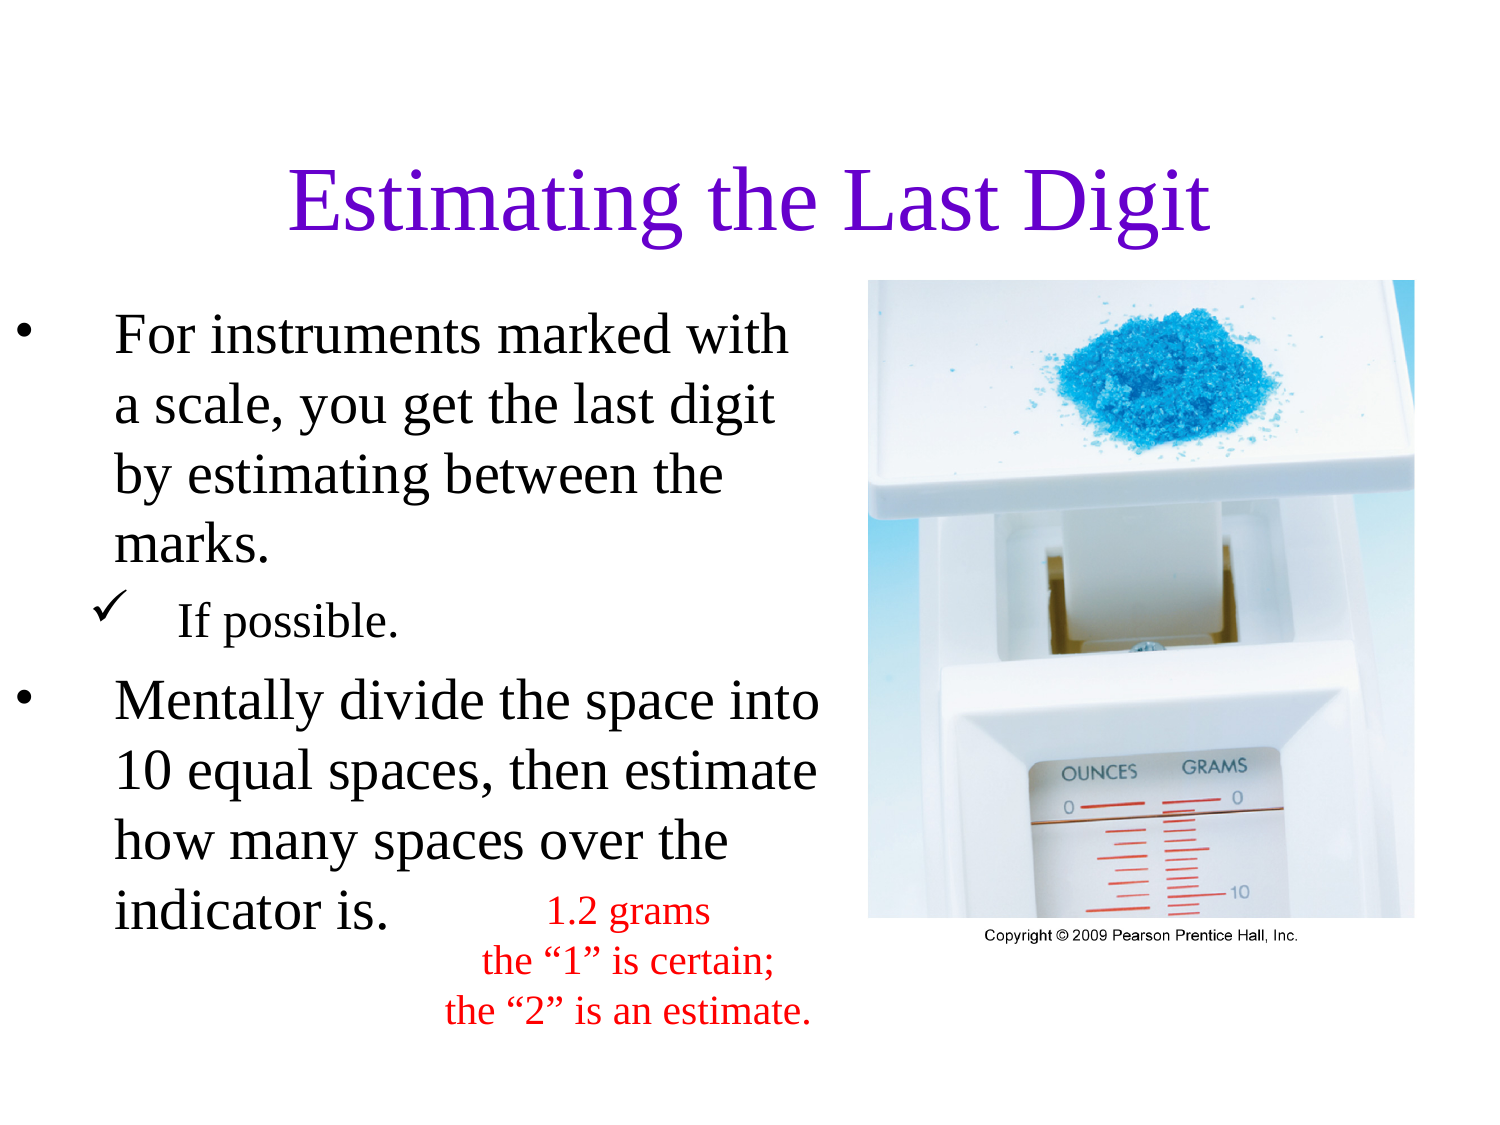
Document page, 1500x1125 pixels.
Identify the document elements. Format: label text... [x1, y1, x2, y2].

text_box For instruments marked with a scale, you get the last digit by estimating between the marks. If possible. Mentally divide the space into 10 equal spaces, then estimate how many spaces over the indicator is. [0, 287, 838, 963]
picture [862, 274, 1421, 951]
text_box 1.2 grams the “1” is certain; the “2” is an estimate. [399, 875, 857, 1041]
text_box Estimating the Last Digit [112, 99, 1388, 288]
